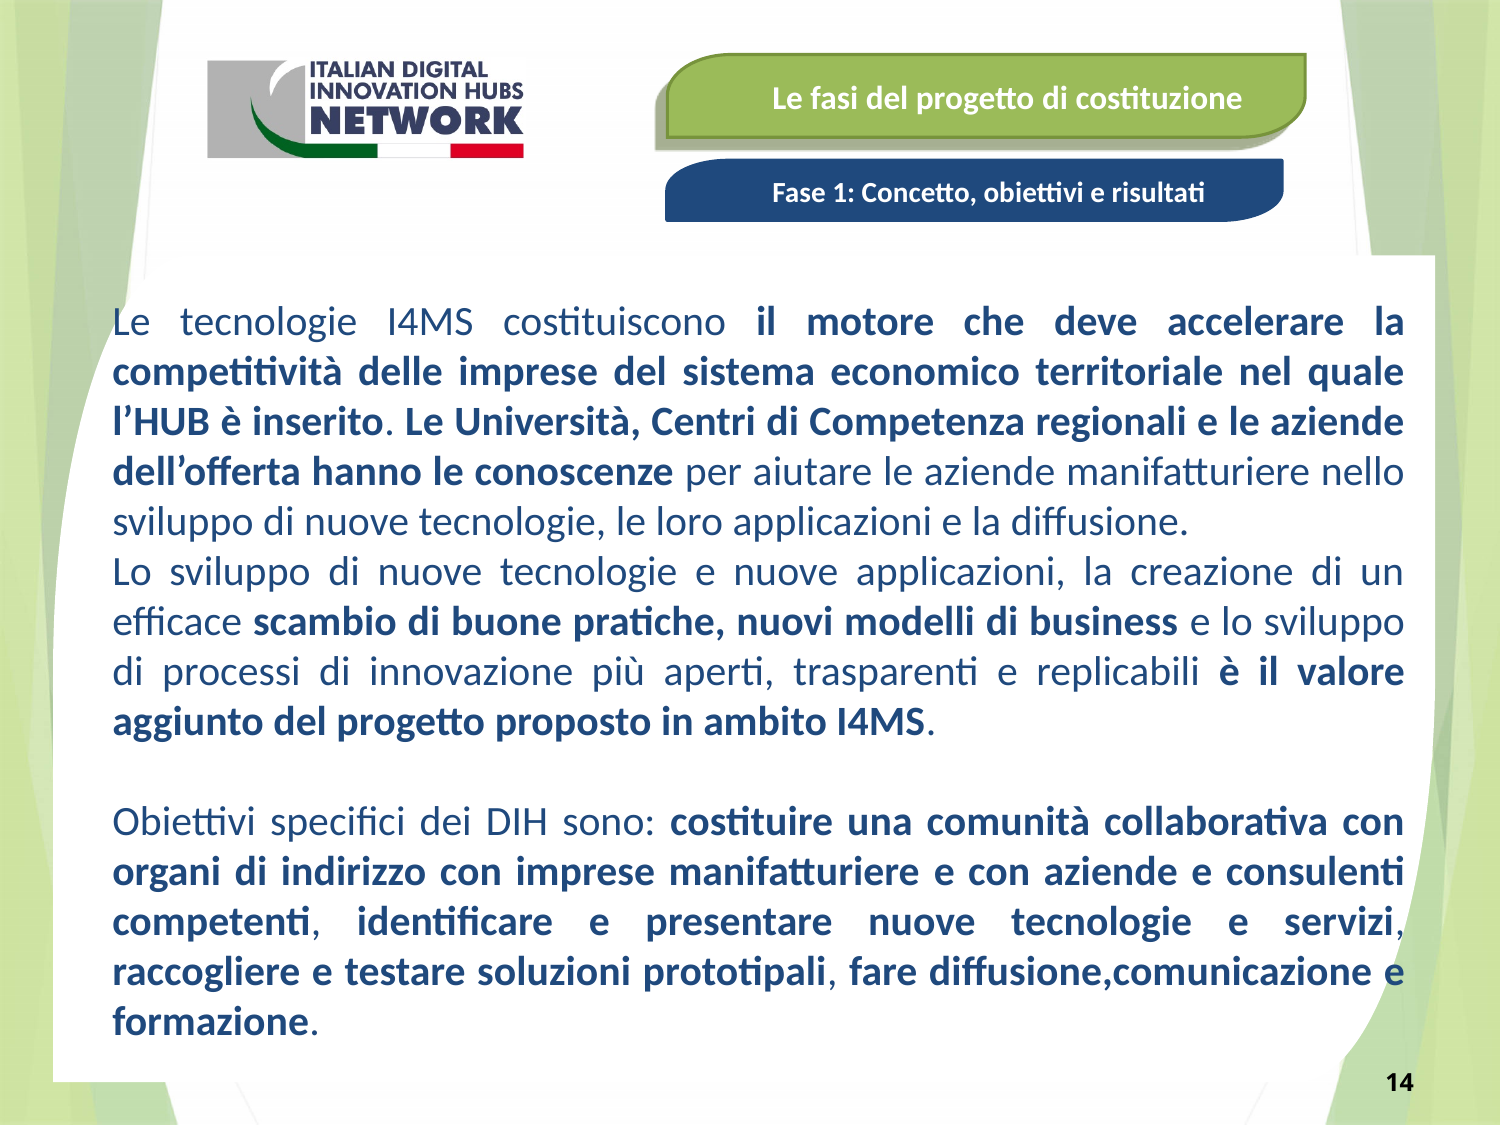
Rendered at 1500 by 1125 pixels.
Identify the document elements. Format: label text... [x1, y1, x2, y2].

picture [0, 0, 1500, 1125]
text_box Le tecnologie I4MS costituiscono il motore che deve accelerare la competitività delle imprese del sistema economico territoriale nel quale l’HUB è inserito. Le Università, Centri di Competenza regionali e le aziende dell’offerta hanno le conoscenze per aiutare le aziende manifatturiere nello sviluppo di nuove tecnologie, le loro applicazioni e la diffusione. Lo sviluppo di nuove tecnologie e nuove applicazioni, la creazione di un efficace scambio di buone pratiche, nuovi modelli di business e lo sviluppo di processi di innovazione più aperti, trasparenti e replicabili è il valore aggiunto del progetto proposto in ambito I4MS. Obiettivi specifici dei DIH sono: costituire una comunità collaborativa con organi di indirizzo con imprese manifatturiere e con aziende e consulenti competenti, identificare e presentare nuove tecnologie e servizi, raccogliere e testare soluzioni prototipali, fare diffusione,comunicazione e formazione. [50, 253, 1438, 1085]
text_box Le fasi del progetto di costituzione [667, 54, 1306, 138]
slide_number 14 [1340, 1058, 1459, 1106]
text_box Fase 1: Concetto, obiettivi e risultati [665, 158, 1284, 222]
